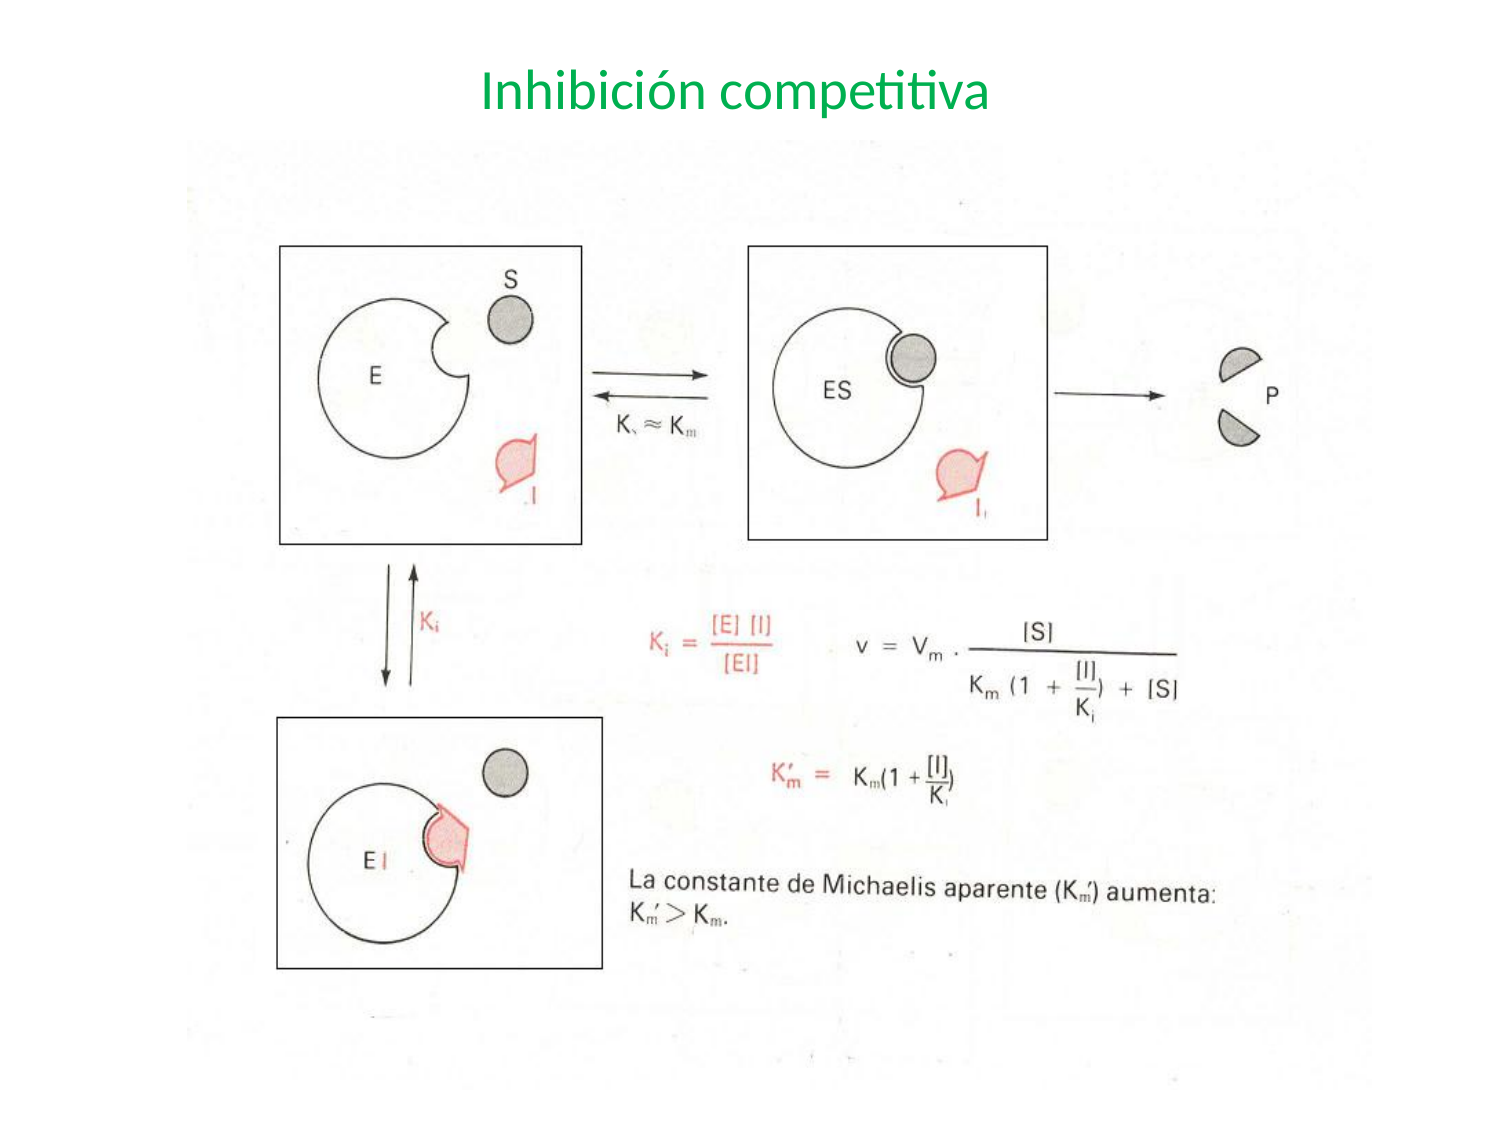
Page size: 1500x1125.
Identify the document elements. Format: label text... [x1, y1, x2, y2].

title Inhibición competitiva [46, 45, 1425, 129]
picture [187, 140, 1372, 1091]
